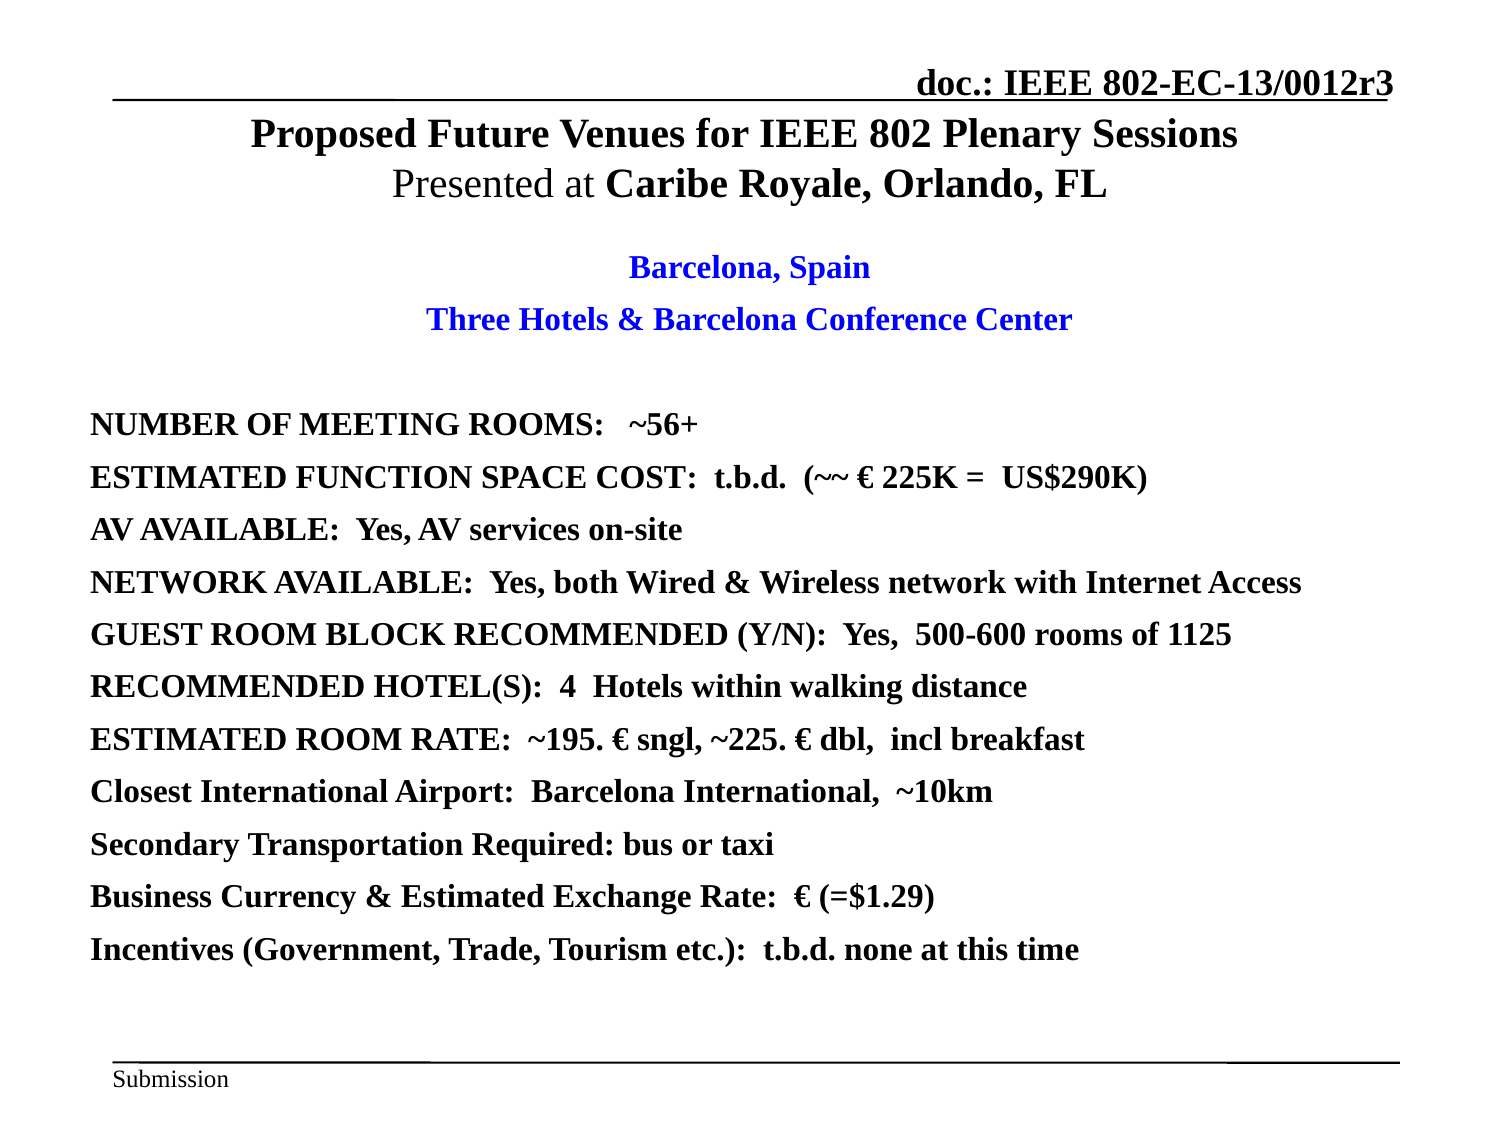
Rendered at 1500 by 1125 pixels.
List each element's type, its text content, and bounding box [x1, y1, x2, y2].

title Proposed Future Venues for IEEE 802 Plenary Sessions Presented at Caribe Royale, Orlando, FL [74, 99, 1426, 213]
list Barcelona, Spain Three Hotels & Barcelona Conference Center NUMBER OF MEETING ROOMS: ~56+ Estimated Function Space Cost: t.b.d. (~~ € 225K = US$290K) AV AVAILABLE: Yes, AV services on-site NETWORK AVAILABLE: Yes, both Wired & Wireless network with Internet Access GUEST ROOM BLOCK RECOMMENDED (Y/N): Yes, 500-600 rooms of 1125 RECOMMENDED HOTEL(S): 4 Hotels within walking distance ESTIMATED ROOM RATE: ~195. € sngl, ~225. € dbl, incl breakfast Closest International Airport: Barcelona International, ~10km Secondary Transportation Required: bus or taxi Business Currency & Estimated Exchange Rate: € (=$1.29) Incentives (Government, Trade, Tourism etc.): t.b.d. none at this time [74, 237, 1426, 1073]
